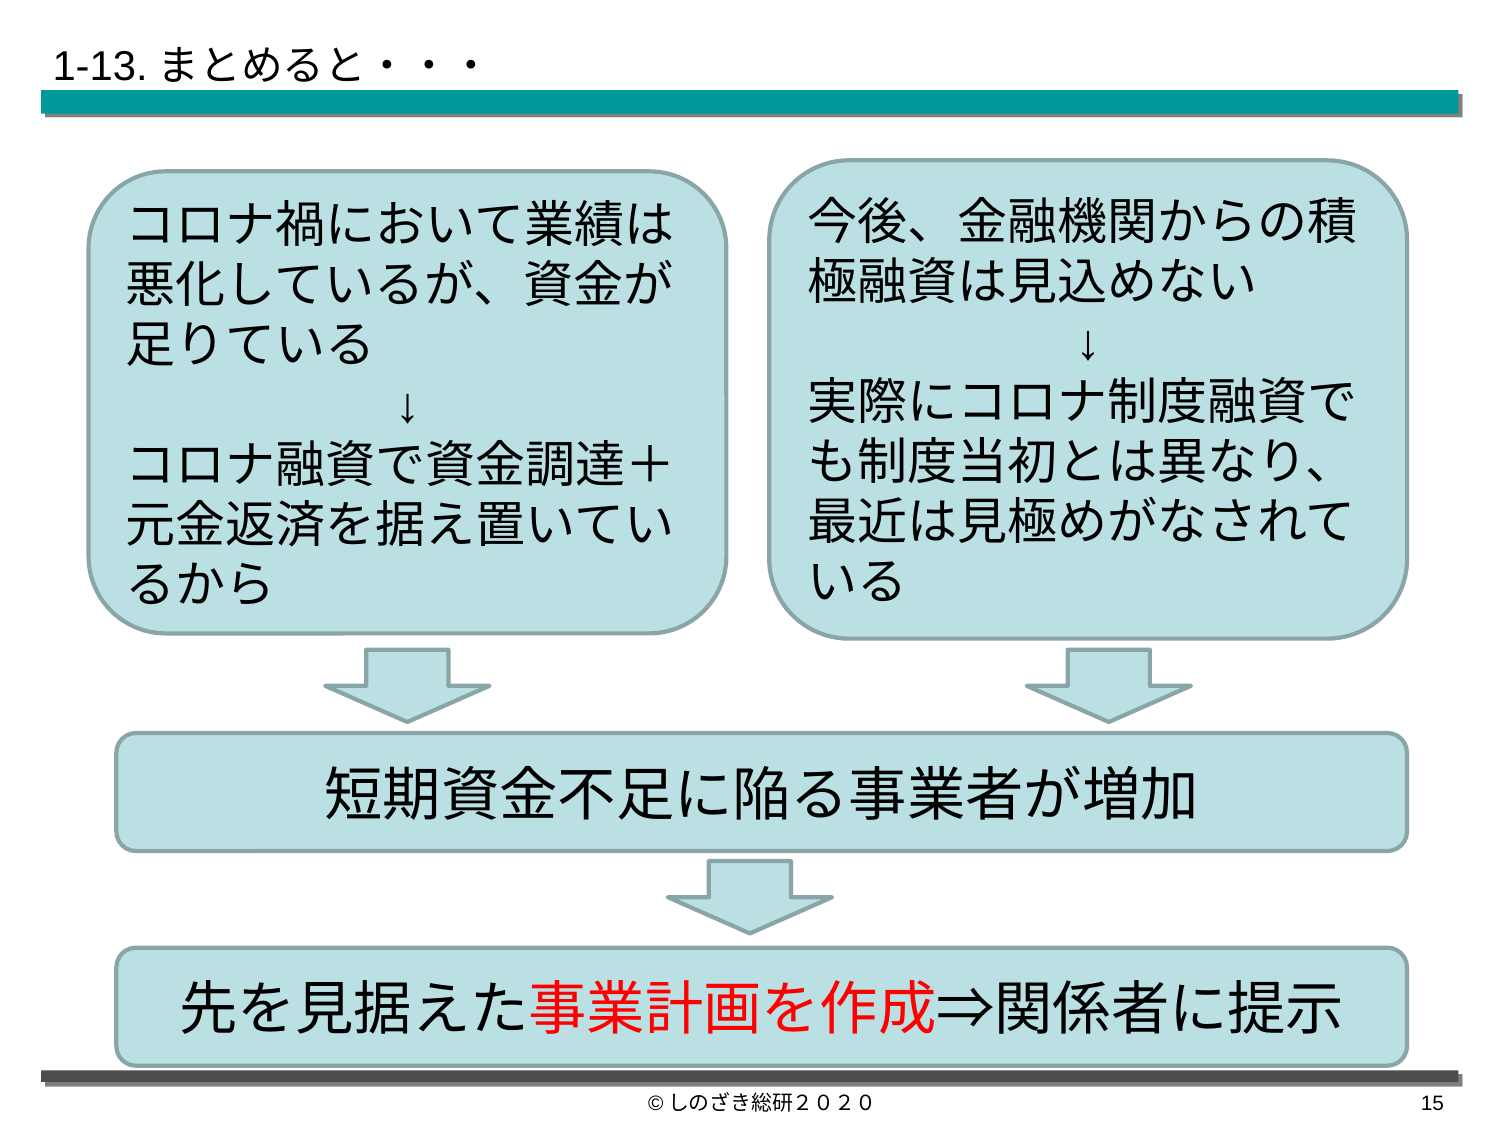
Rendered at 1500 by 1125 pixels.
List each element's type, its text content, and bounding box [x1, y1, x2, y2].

text_box 先を見据えた事業計画を作成⇒関係者に提示 [114, 945, 1410, 1068]
text_box [1024, 647, 1194, 724]
text_box 短期資金不足に陥る事業者が増加 [114, 730, 1410, 854]
text_box コロナ禍において業績は悪化しているが、資金が足りている ↓ コロナ融資で資金調達＋元金返済を据え置いているから [86, 169, 729, 636]
text_box [323, 647, 492, 724]
title 1-13.まとめると・・・ [37, 28, 1455, 100]
text_box [665, 858, 835, 936]
slide_number 14 [1108, 1082, 1459, 1125]
footer ©しのざき総研２０２０ [524, 1082, 1000, 1125]
text_box 今後、金融機関からの積極融資は見込めない ↓ 実際にコロナ制度融資でも制度当初とは異なり、最近は見極めがなされている [767, 158, 1410, 641]
